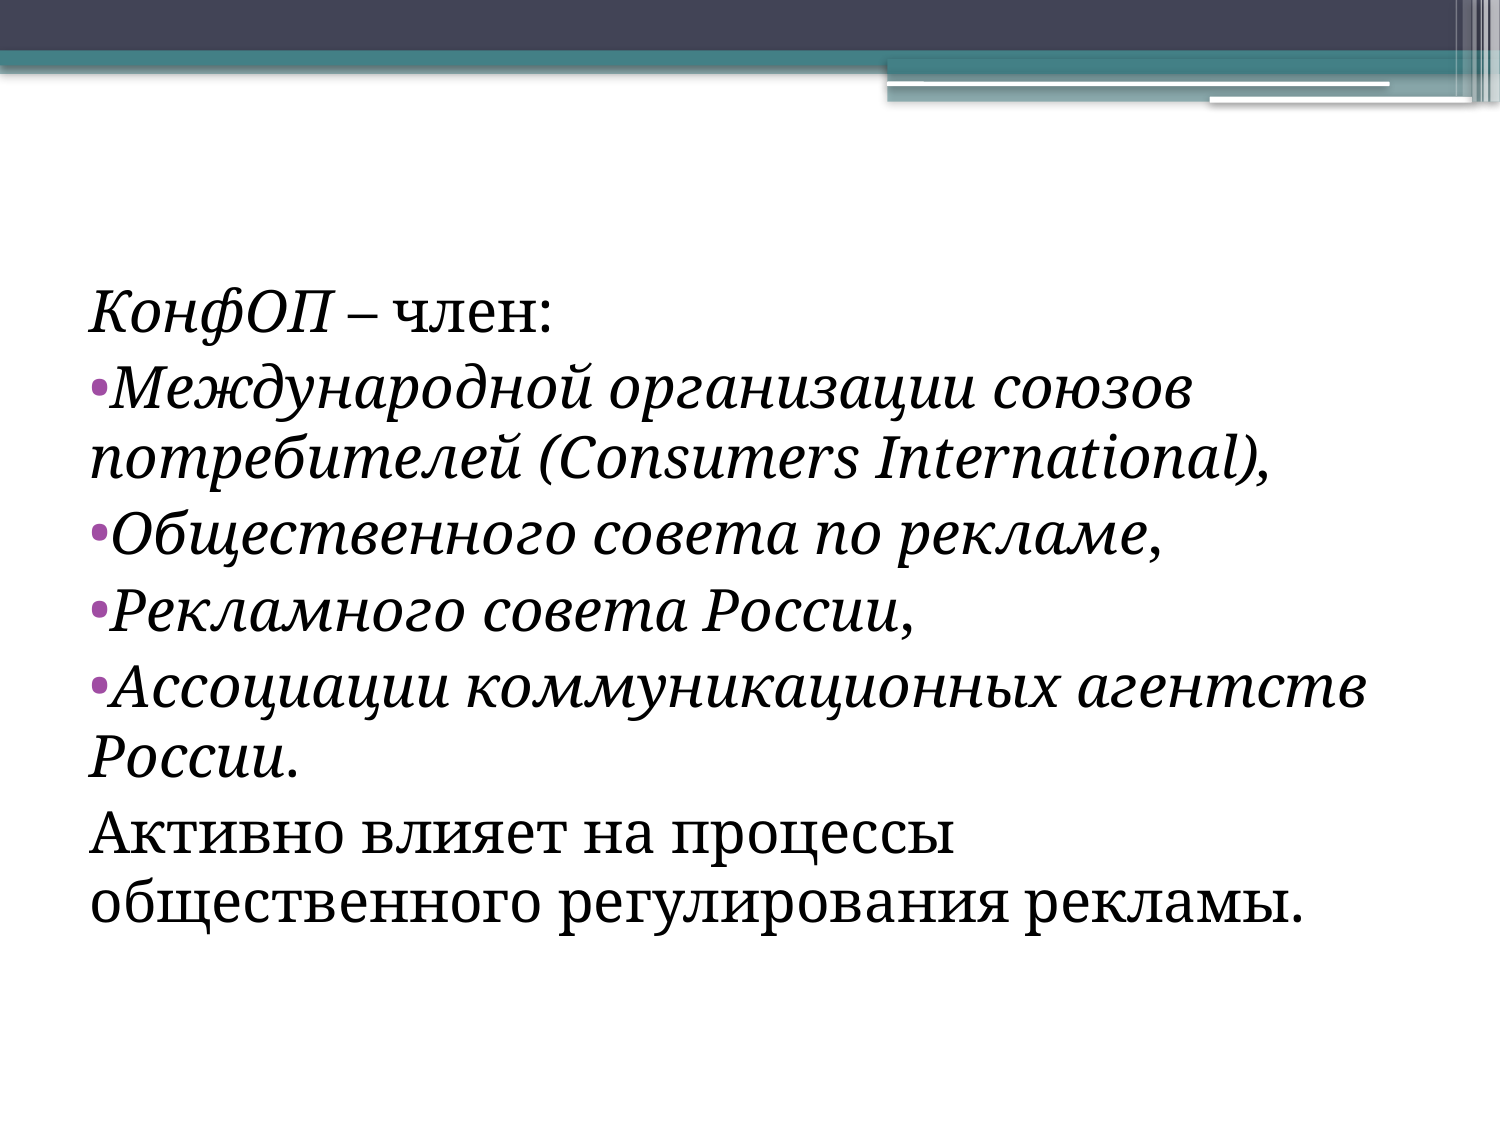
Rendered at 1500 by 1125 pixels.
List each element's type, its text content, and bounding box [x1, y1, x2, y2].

list КонфОП – член: Международной организации союзов потребителей (Consumers International), Общественного совета по рекламе, Рекламного совета России, Ассоциации коммуникационных агентств России. Активно влияет на процессы общественного регулирования рекламы. [75, 267, 1425, 1079]
